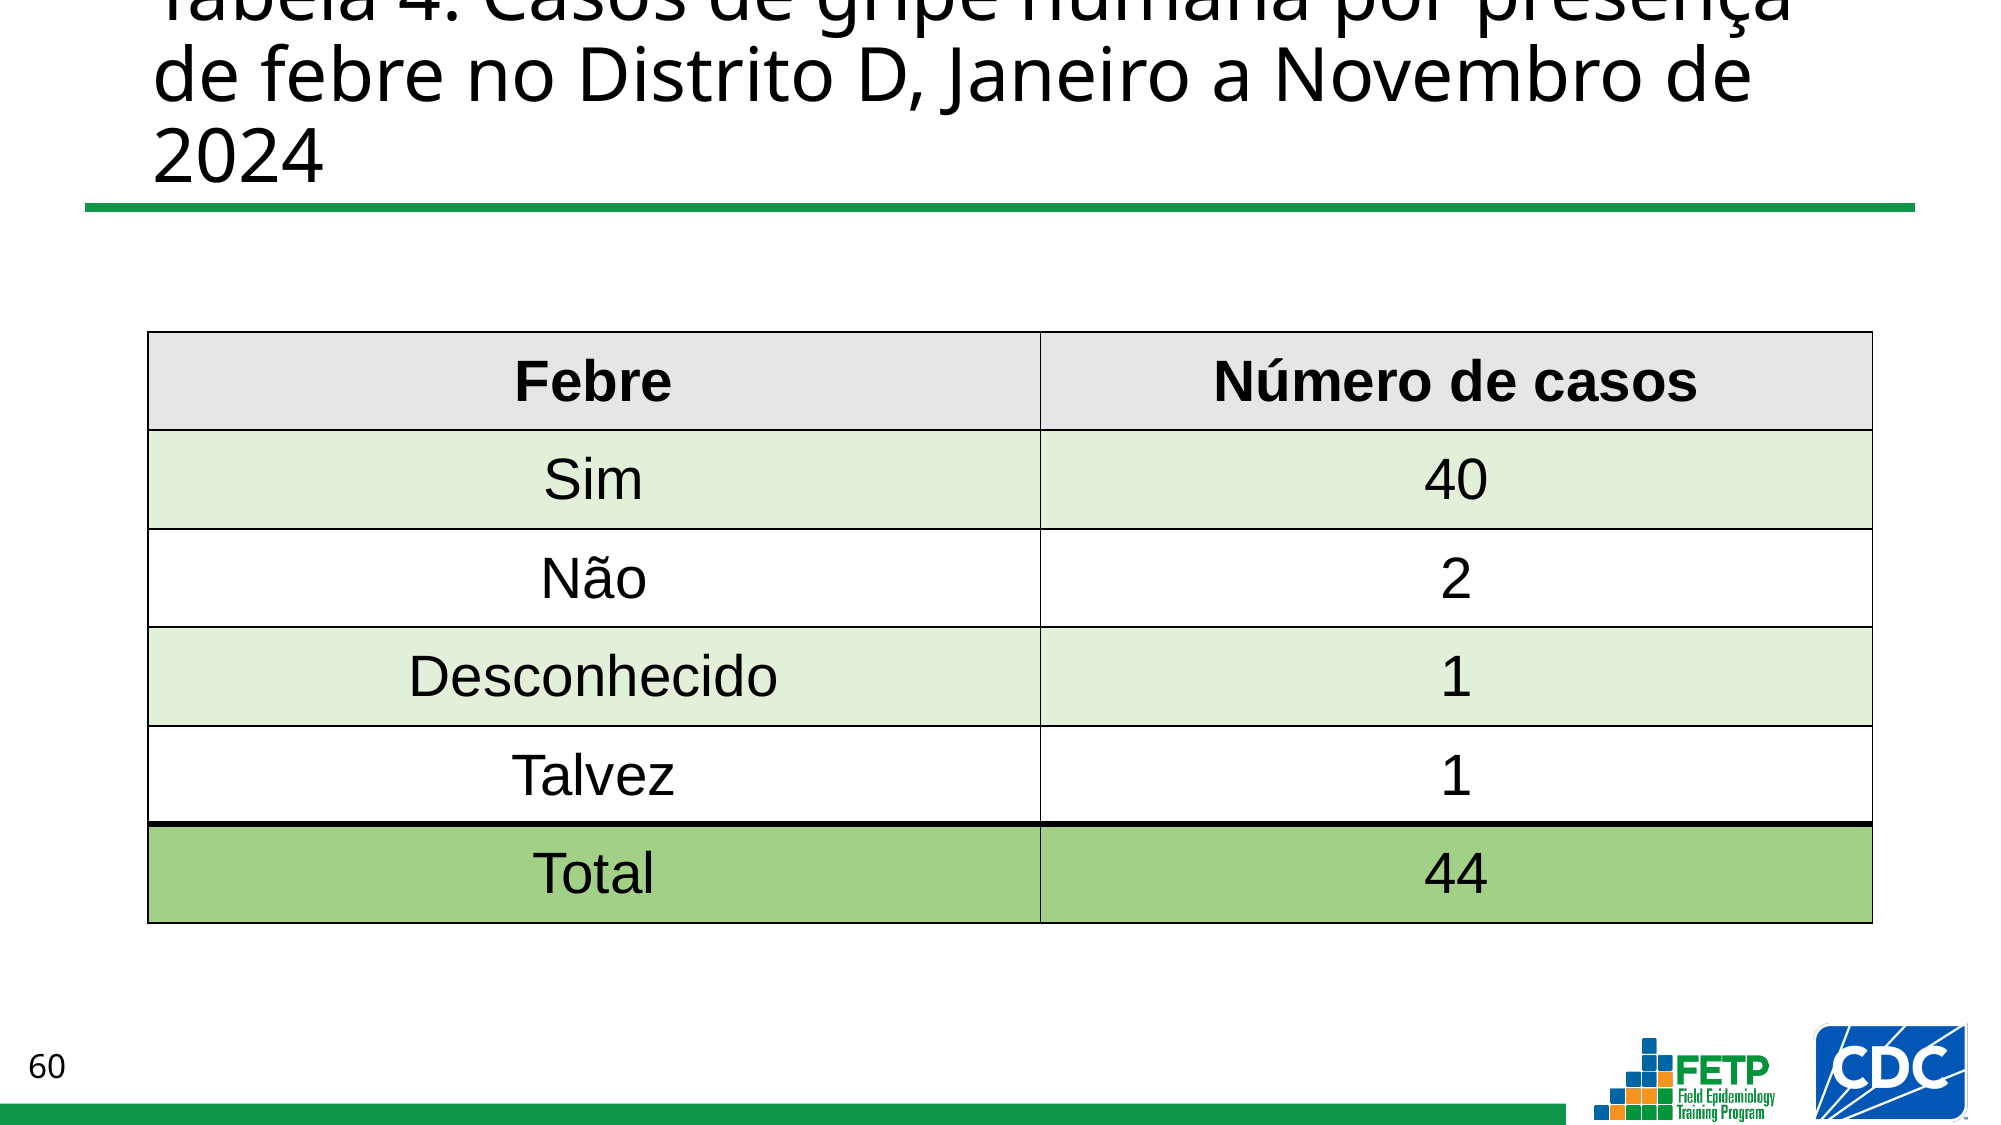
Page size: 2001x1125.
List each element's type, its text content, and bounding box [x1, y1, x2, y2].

title Tabela 4. Casos de gripe humana por presença de febre no Distrito D, Janeiro a Novembro de 2024 [137, 0, 1863, 207]
table_cell 1 [1041, 628, 1872, 725]
table_cell Talvez [149, 727, 1040, 821]
table_cell 40 [1041, 431, 1872, 528]
table_cell 2 [1041, 530, 1872, 626]
table_cell Não [149, 530, 1040, 626]
table_cell Desconhecido [149, 628, 1040, 725]
table_cell Total [149, 827, 1040, 922]
table_cell Sim [149, 431, 1040, 528]
table_cell 44 [1041, 827, 1872, 922]
table_header Febre [149, 333, 1040, 429]
picture [1594, 1038, 1775, 1122]
table_header Número de casos [1041, 333, 1872, 429]
table_cell 1 [1041, 727, 1872, 821]
picture [1813, 1023, 1968, 1122]
